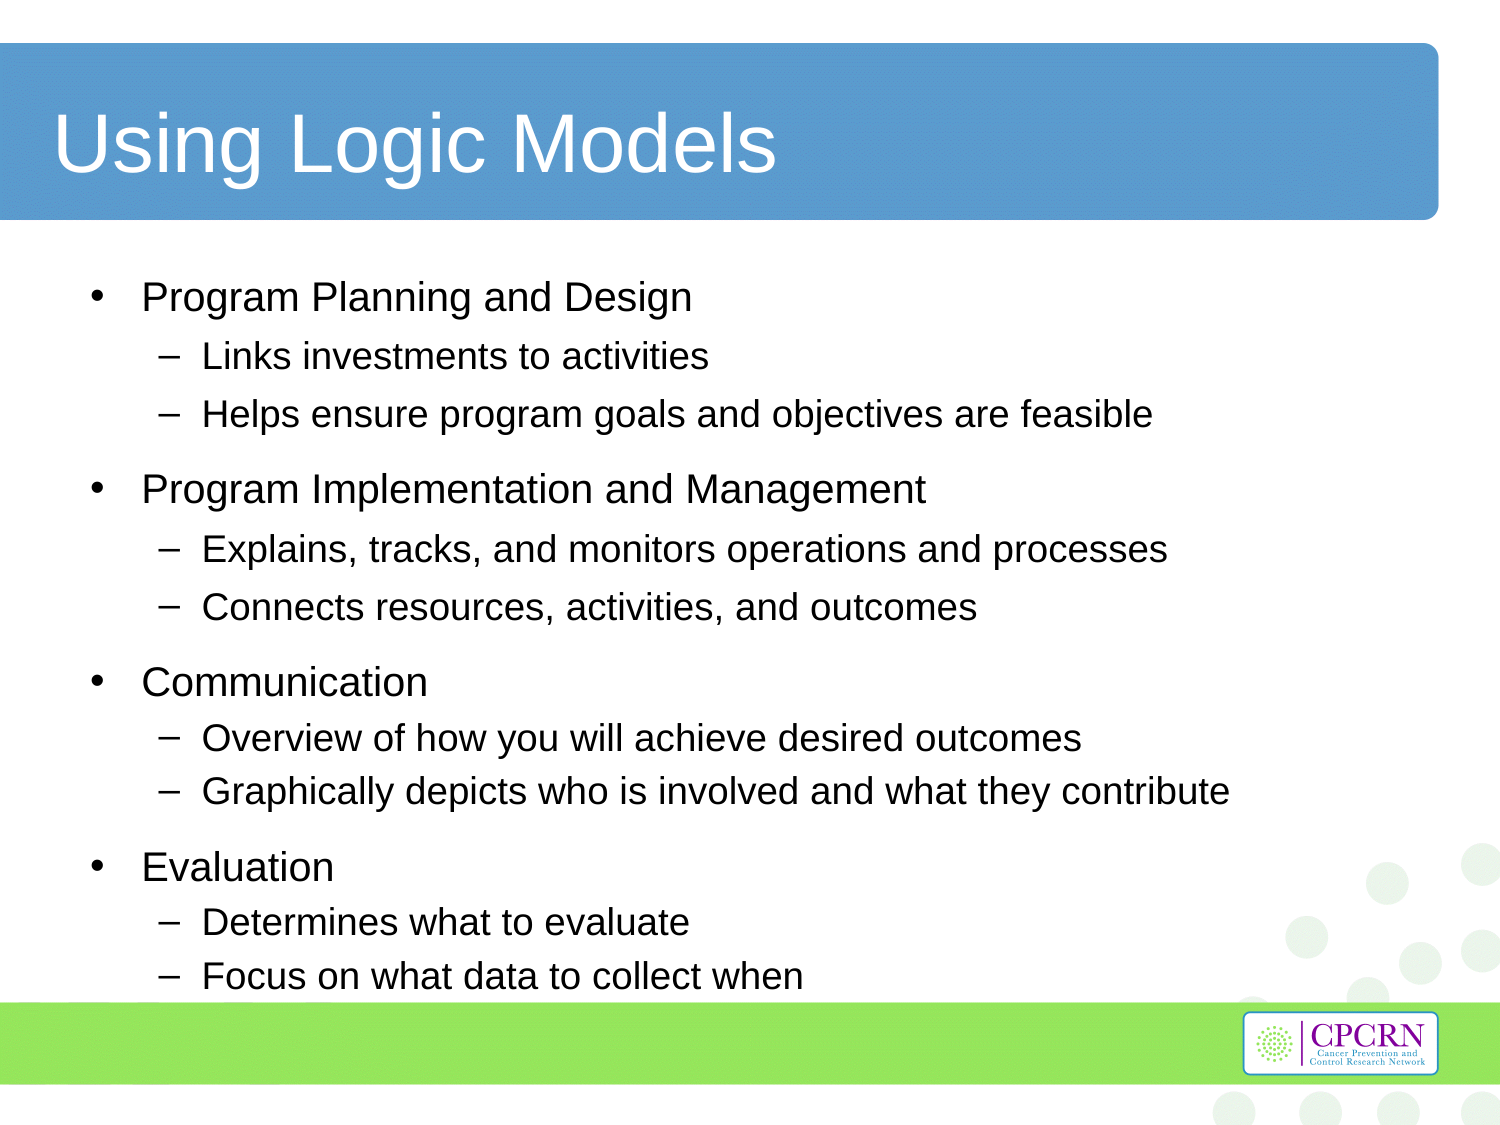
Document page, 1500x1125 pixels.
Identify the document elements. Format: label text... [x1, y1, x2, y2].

title Using Logic Models [37, 45, 1438, 233]
list Program Planning and Design Links investments to activities Helps ensure program goals and objectives are feasible Program Implementation and Management Explains, tracks, and monitors operations and processes Connects resources, activities, and outcomes Communication Overview of how you will achieve desired outcomes Graphically depicts who is involved and what they contribute Evaluation Determines what to evaluate Focus on what data to collect when [75, 262, 1475, 1005]
picture [0, 0, 1500, 1125]
